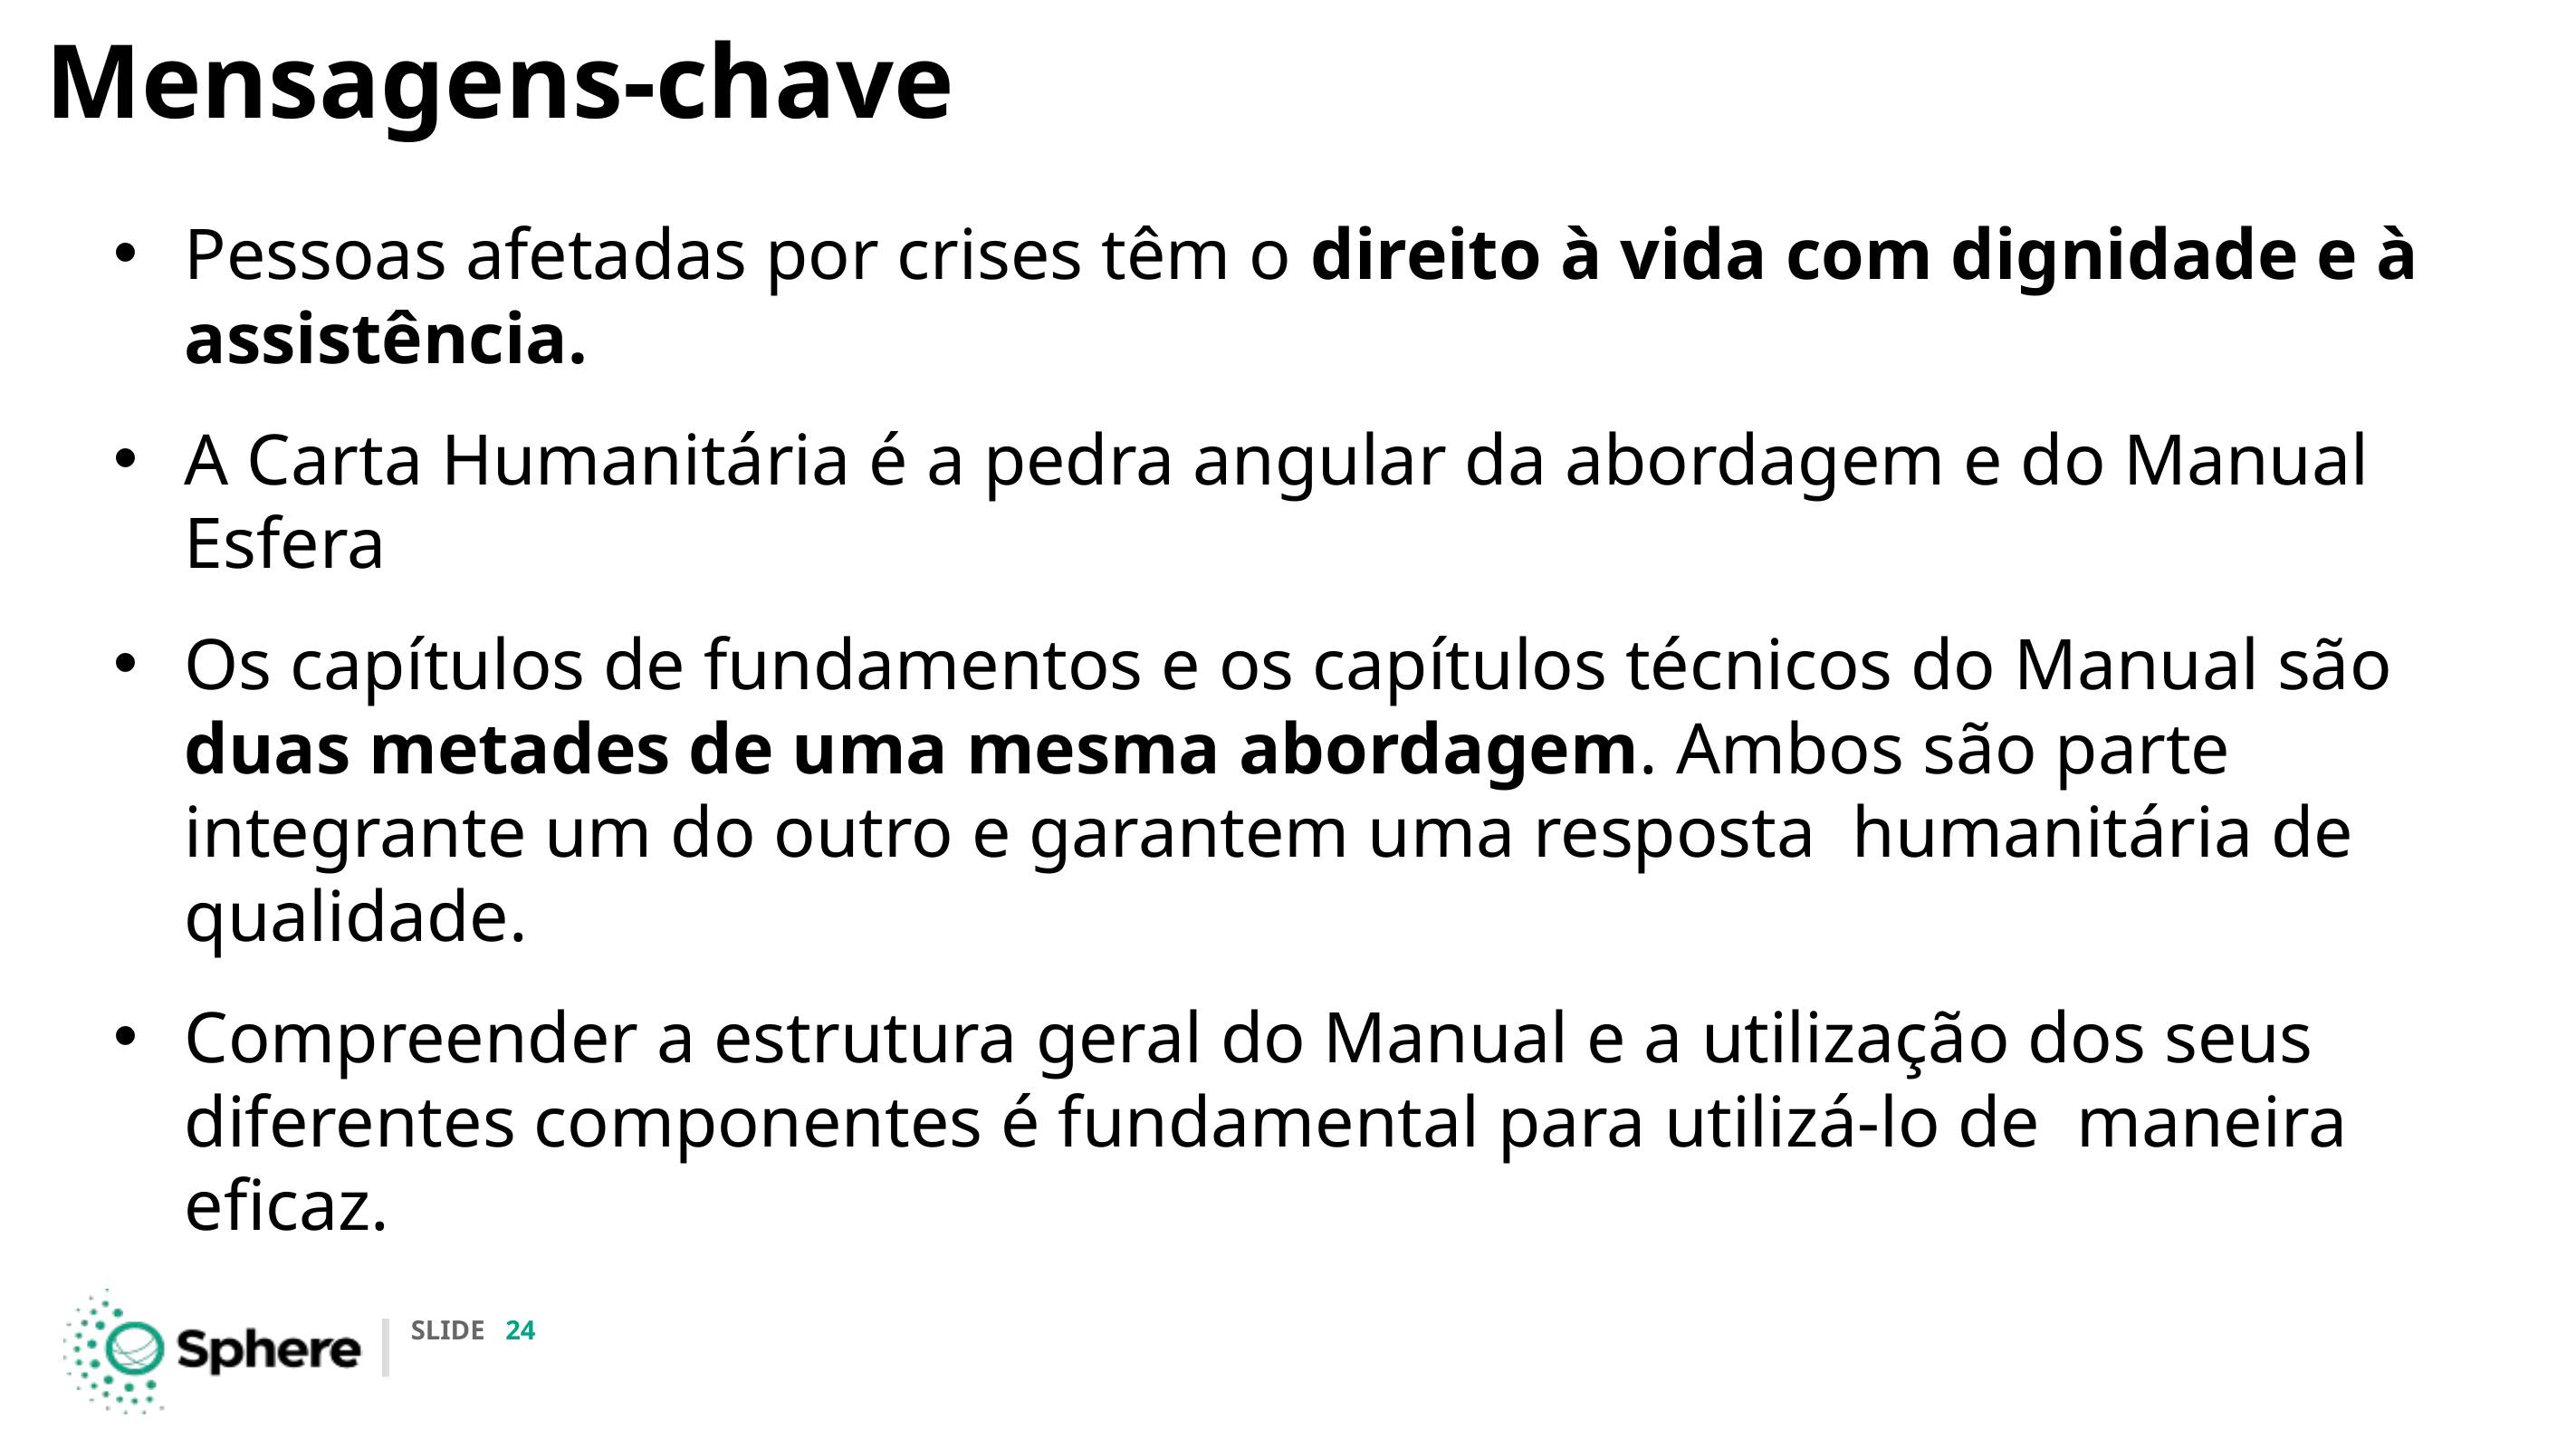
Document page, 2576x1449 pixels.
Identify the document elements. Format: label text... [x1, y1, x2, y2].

slide_number SLIDE 24 [408, 1309, 599, 1449]
picture [63, 1289, 363, 1416]
text_box Pessoas afetadas por crises têm o direito à vida com dignidade e à assistência. A Carta Humanitária é a pedra angular da abordagem e do Manual Esfera Os capítulos de fundamentos e os capítulos técnicos do Manual são duas metades de uma mesma abordagem. Ambos são parte integrante um do outro e garantem uma resposta humanitária de qualidade. Compreender a estrutura geral do Manual e a utilização dos seus diferentes componentes é fundamental para utilizá-lo de maneira eﬁcaz. [109, 169, 2430, 1244]
title Mensagens-chave [43, 14, 1455, 259]
picture [382, 1319, 393, 1379]
